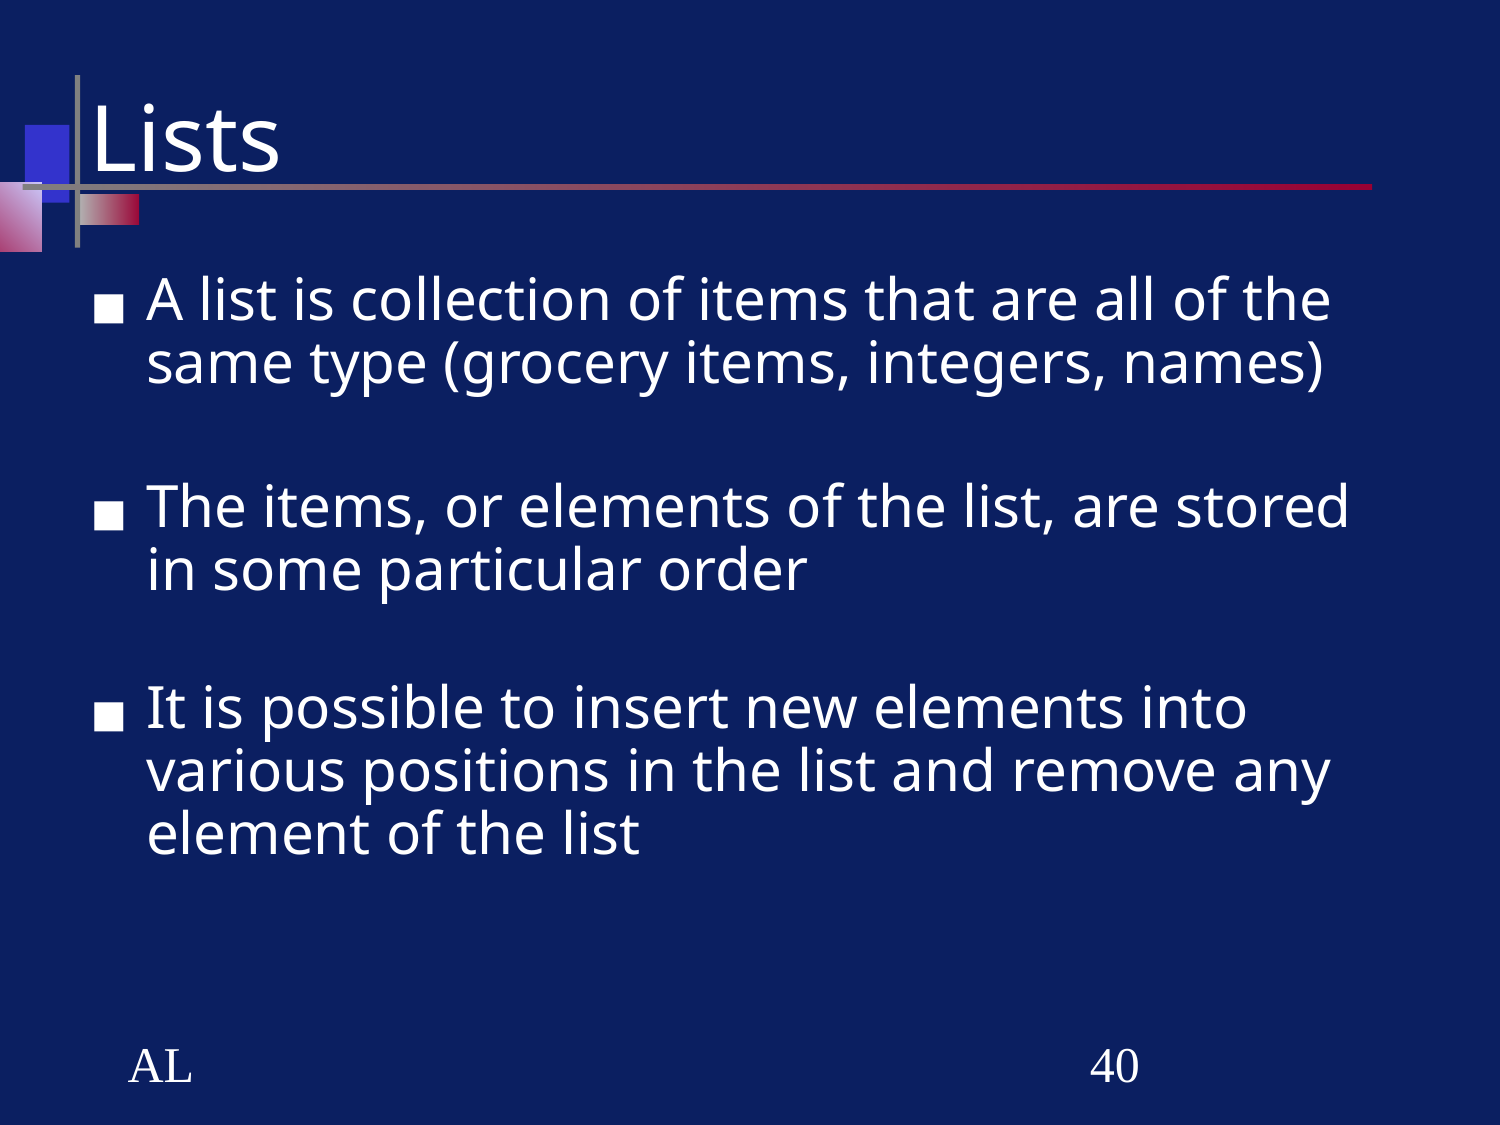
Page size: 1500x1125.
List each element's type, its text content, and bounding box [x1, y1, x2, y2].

slide_number AL [112, 1025, 425, 1100]
list A list is collection of items that are all of the same type (grocery items, integers, names) The items, or elements of the list, are stored in some particular order It is possible to insert new elements into various positions in the list and remove any element of the list [74, 262, 1425, 1012]
slide_number ‹#› [1074, 1025, 1388, 1100]
title Lists [74, 59, 1425, 210]
